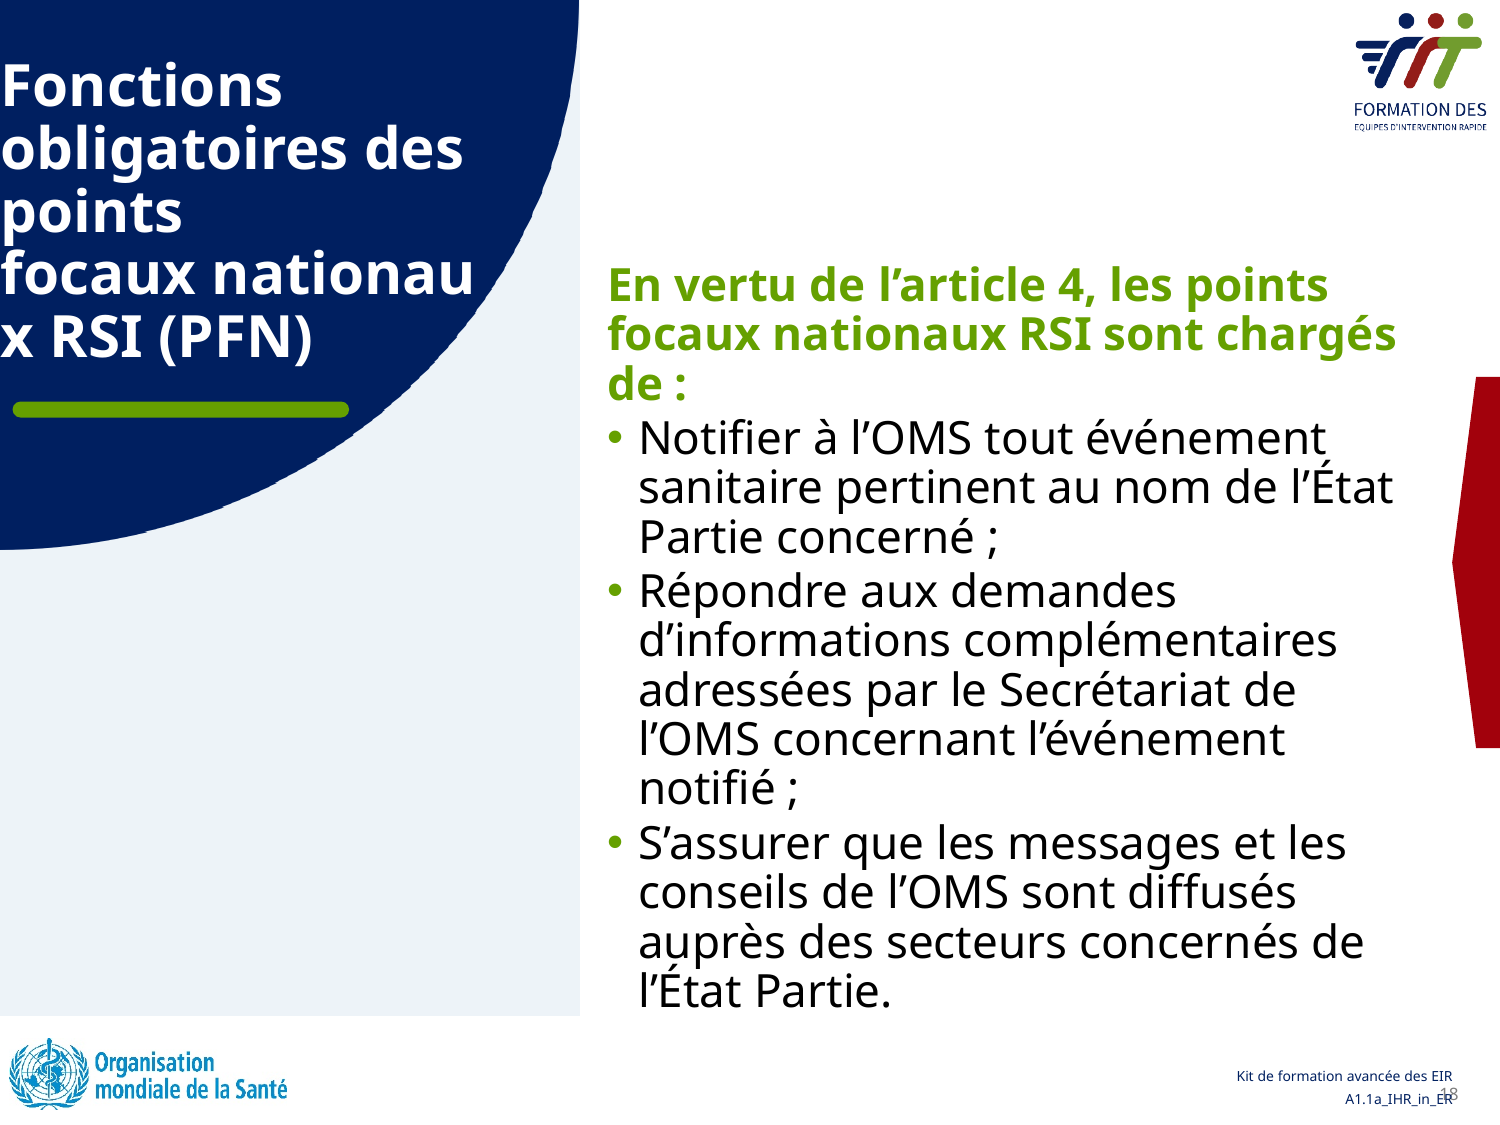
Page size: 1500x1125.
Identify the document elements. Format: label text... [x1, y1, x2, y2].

picture [50, 1051, 56, 1060]
picture [9, 1038, 287, 1110]
title Fonctions obligatoires des points focaux nationaux RSI (PFN) [0, 48, 502, 463]
text_box [12, 401, 350, 418]
picture [1354, 12, 1487, 132]
text_box En vertu de l’article 4, les points focaux nationaux RSI sont chargés de : Notifier à l’OMS tout événement sanitaire pertinent au nom de l’État Partie concerné ; Répondre aux demandes d’informations complémentaires adressées par le Secrétariat de l’OMS concernant l’événement notifié ; S’assurer que les messages et les conseils de l’OMS sont diffusés auprès des secteurs concernés de l’État Partie. [592, 194, 1442, 992]
picture [0, 0, 580, 1018]
